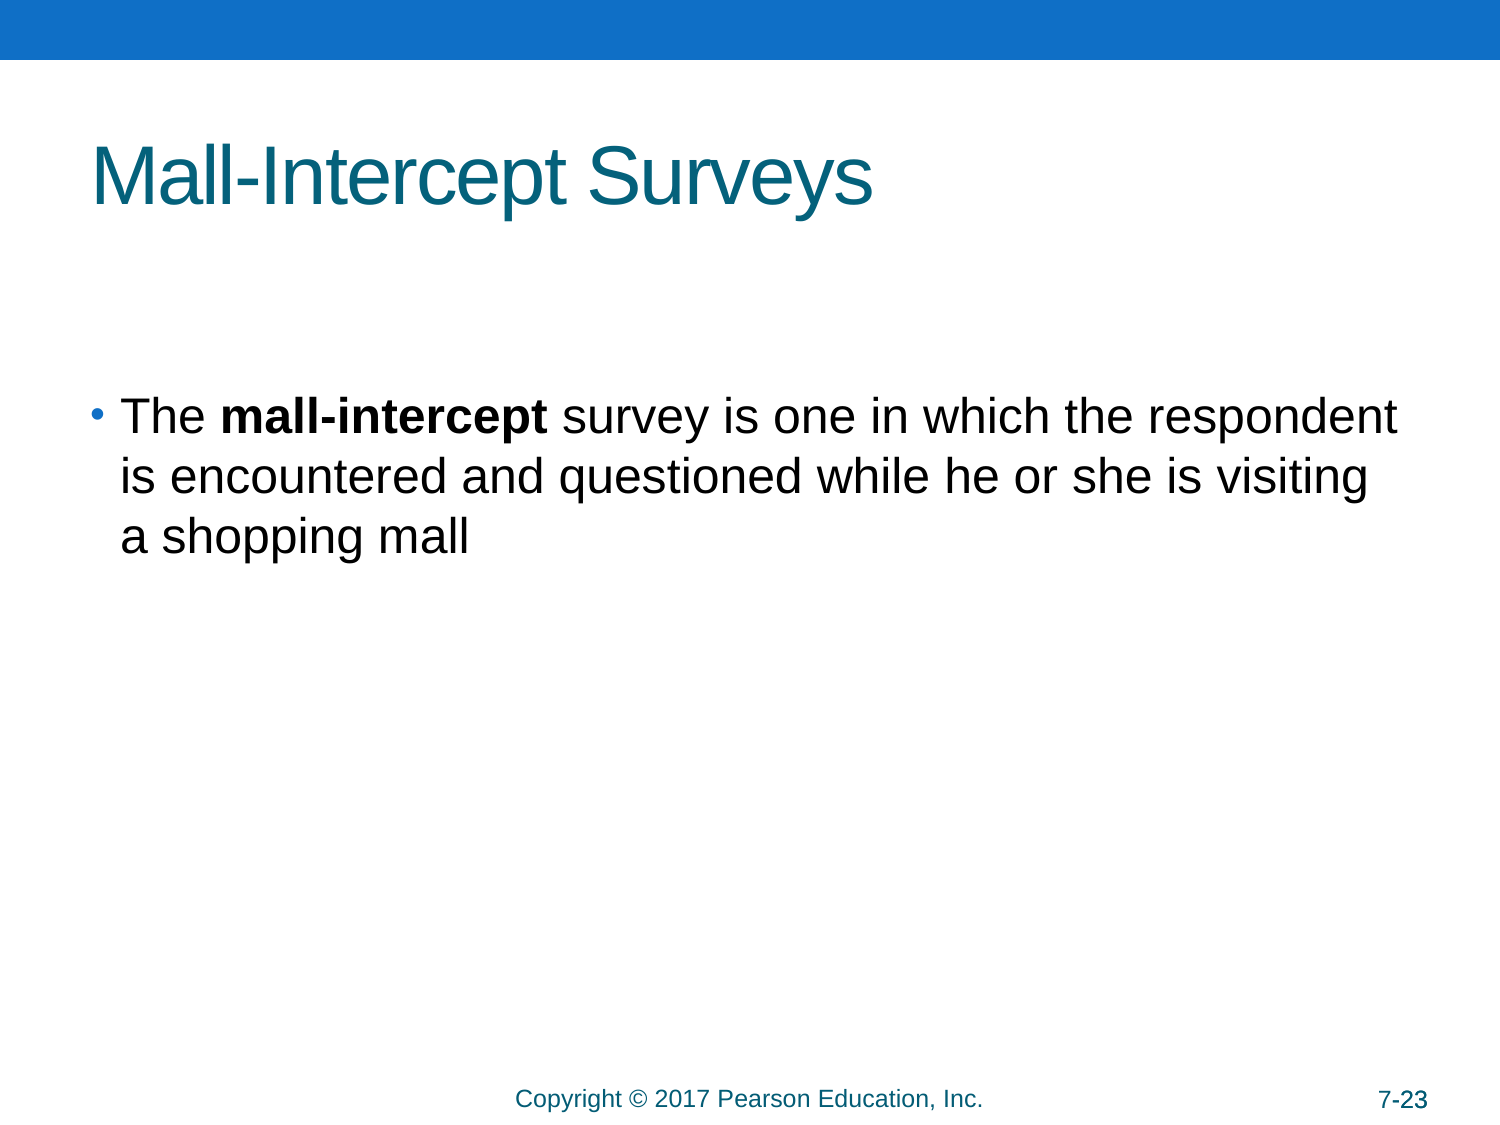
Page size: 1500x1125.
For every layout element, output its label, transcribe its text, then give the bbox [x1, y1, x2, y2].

list The mall-intercept survey is one in which the respondent is encountered and questioned while he or she is visiting a shopping mall [75, 376, 1425, 1125]
title Mall-Intercept Surveys [75, 90, 1425, 253]
